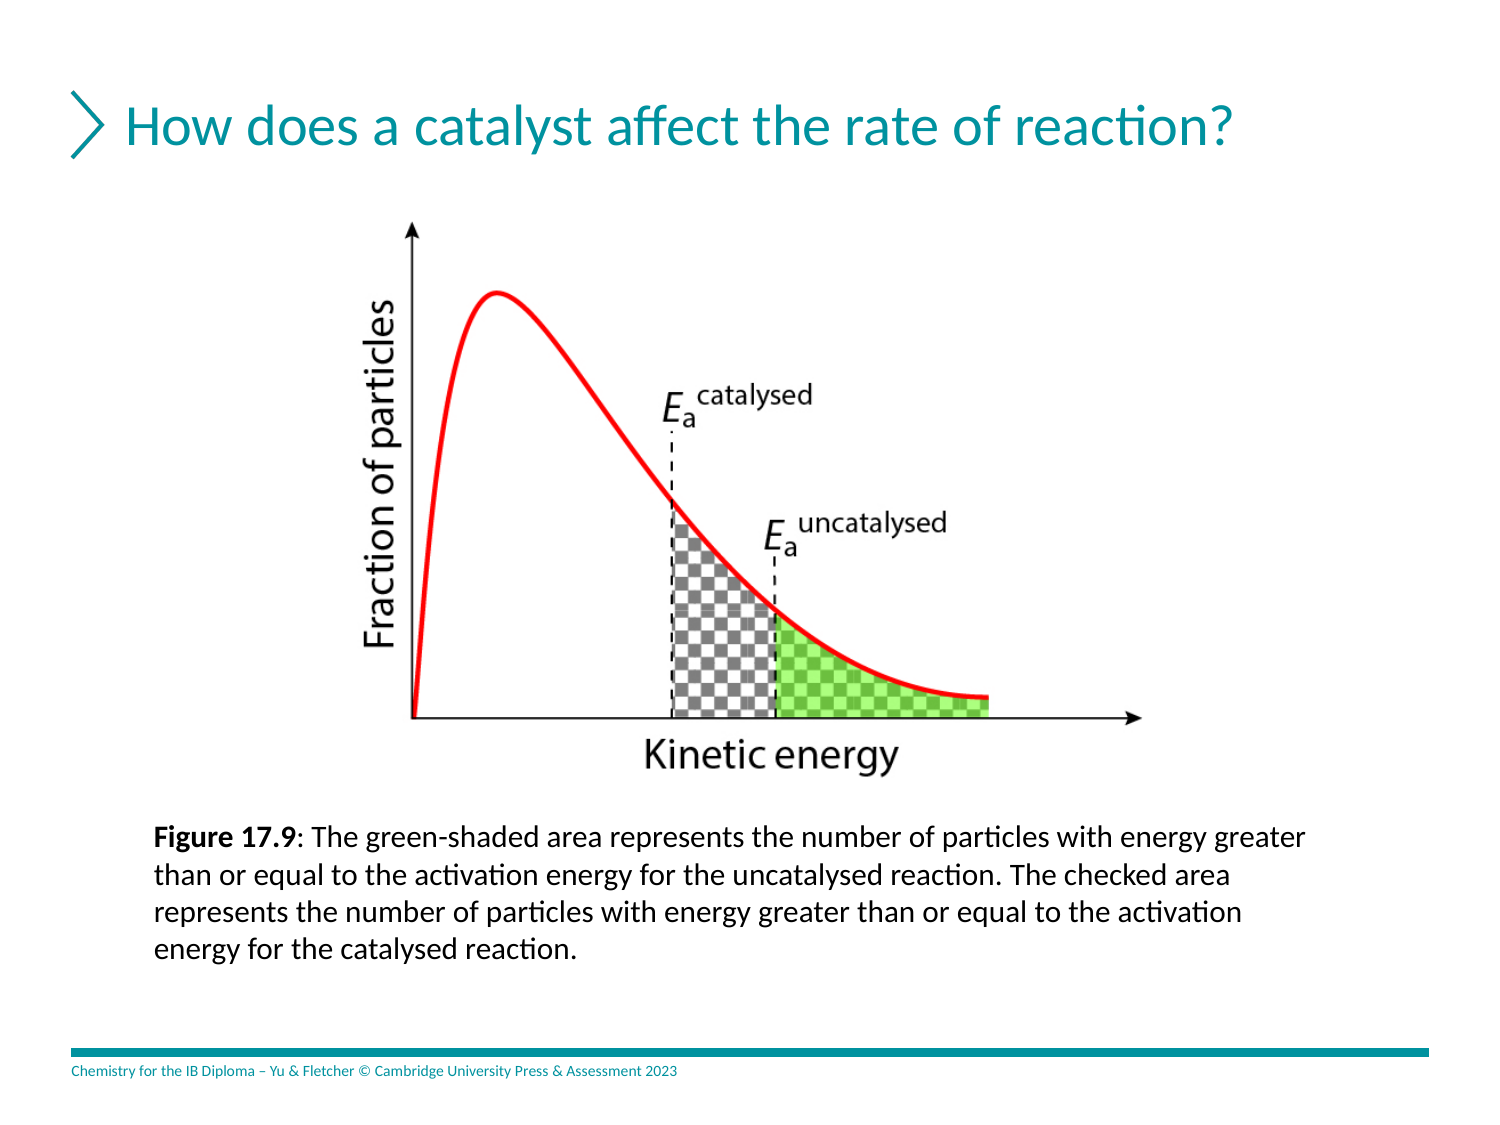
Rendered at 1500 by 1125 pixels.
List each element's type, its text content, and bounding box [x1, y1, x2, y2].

title How does a catalyst affect the rate of reaction? [110, 87, 1390, 193]
text_box Figure 17.9: The green-shaded area represents the number of particles with energy greater than or equal to the activation energy for the uncatalysed reaction. The checked area represents the number of particles with energy greater than or equal to the activation energy for the catalysed reaction. [139, 808, 1369, 974]
picture [357, 221, 1143, 780]
picture [68, 88, 108, 161]
